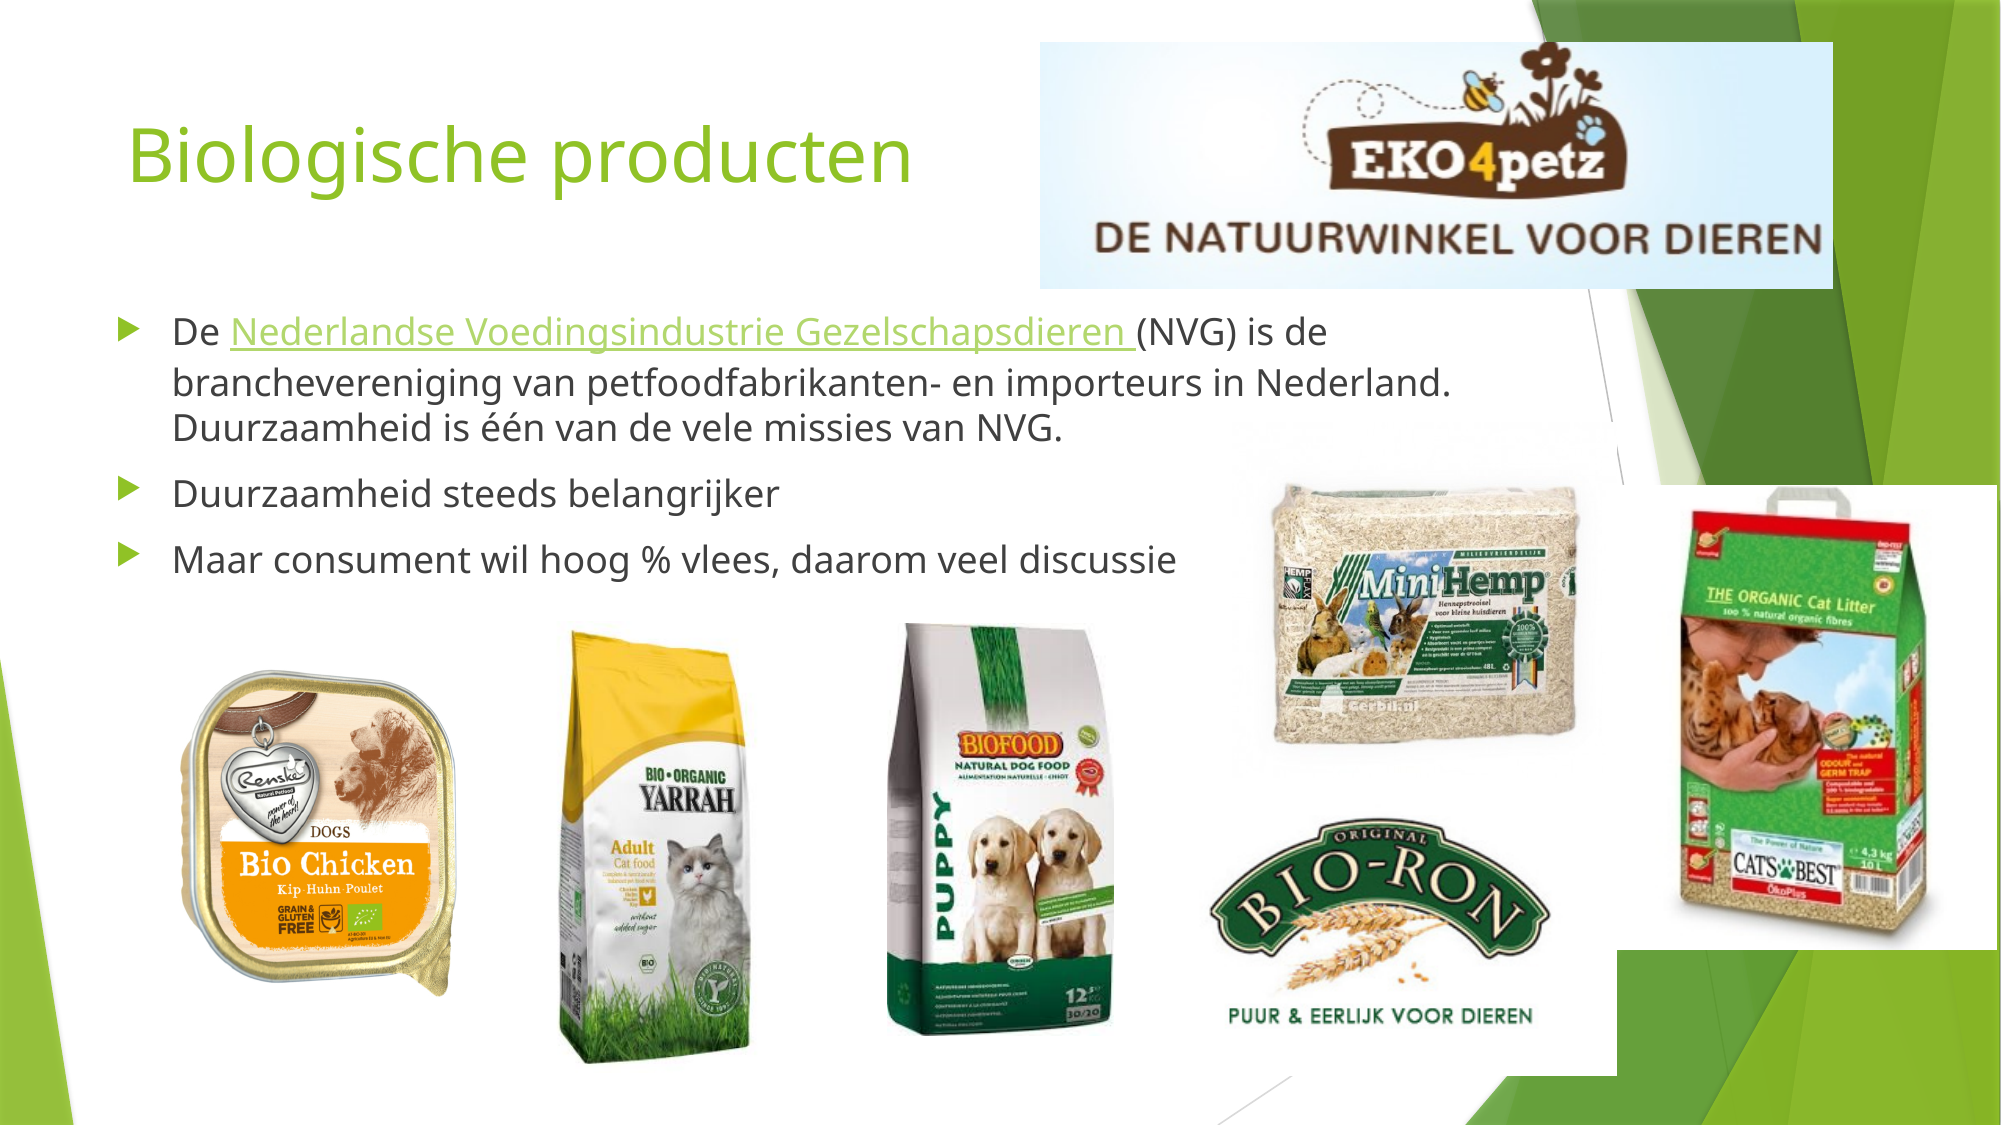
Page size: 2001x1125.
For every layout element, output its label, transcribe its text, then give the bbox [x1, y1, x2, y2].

picture [1150, 422, 1998, 1077]
title Biologische producten [111, 99, 1522, 317]
picture [99, 621, 883, 1074]
picture [887, 622, 1114, 1036]
picture [1039, 42, 1834, 289]
list De Nederlandse Voedingsindustrie Gezelschapsdieren (NVG) is de branchevereniging van petfoodfabrikanten- en importeurs in Nederland. Duurzaamheid is één van de vele missies van NVG. Duurzaamheid steeds belangrijker Maar consument wil hoog % vlees, daarom veel discussie [100, 300, 1511, 938]
